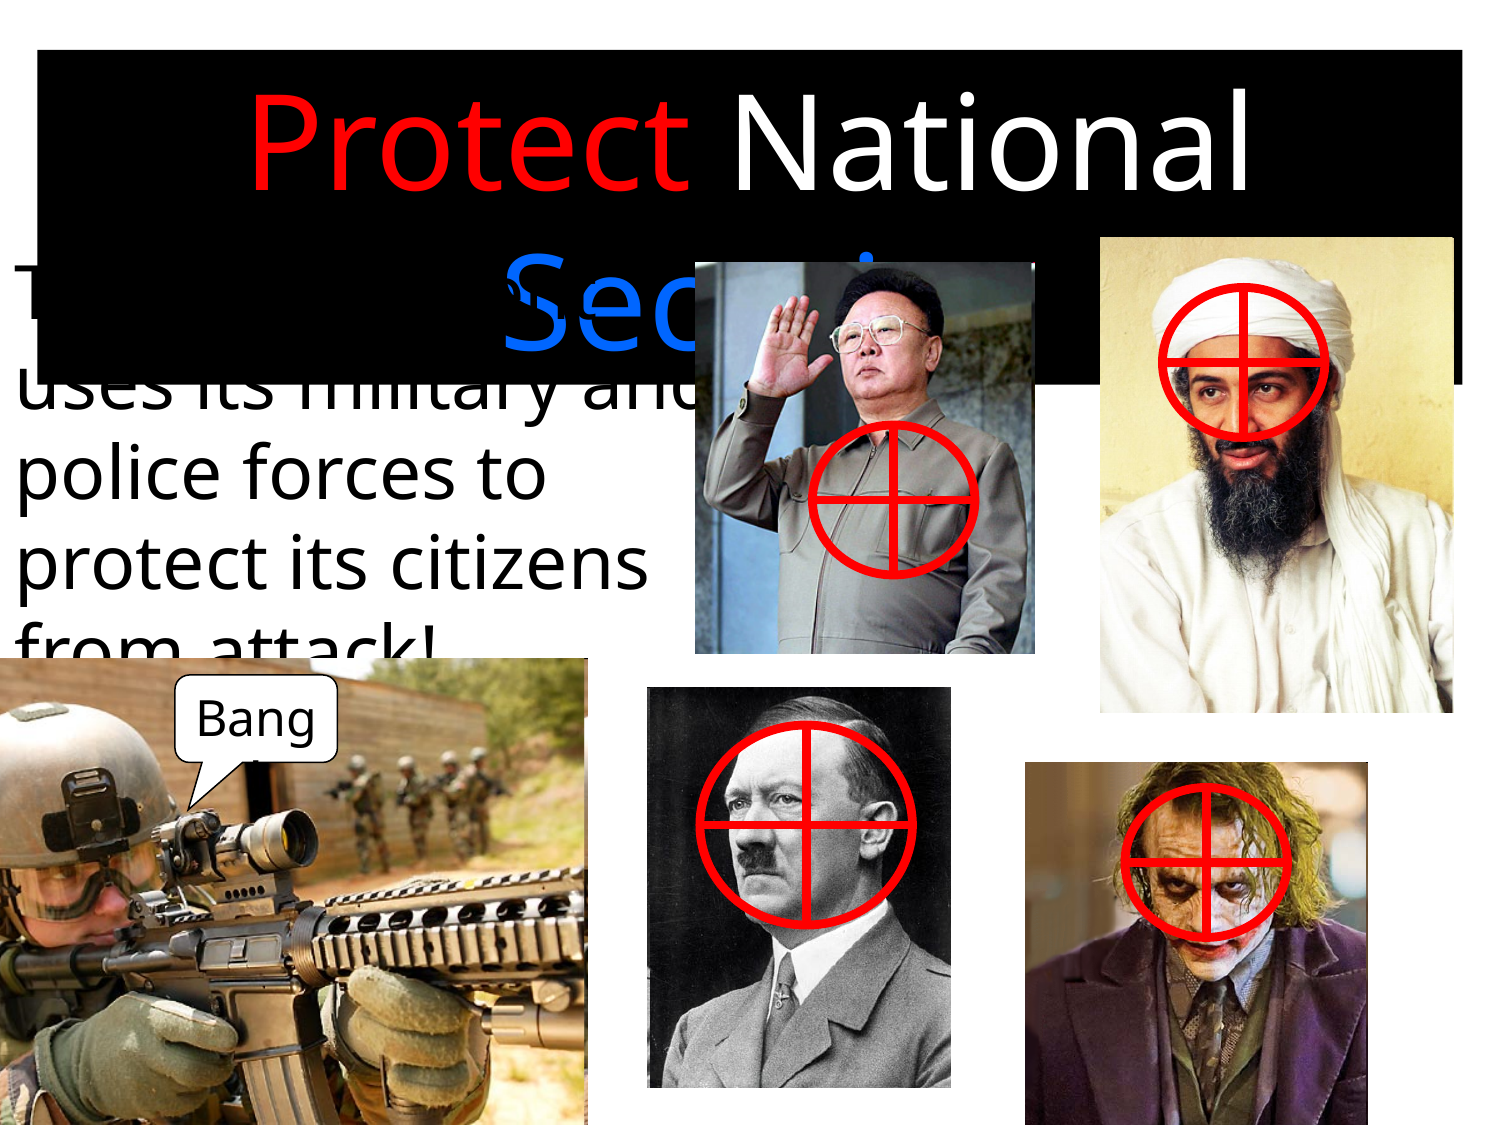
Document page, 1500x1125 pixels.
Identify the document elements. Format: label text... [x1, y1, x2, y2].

picture [1099, 237, 1454, 713]
picture [695, 262, 1035, 654]
picture [1024, 762, 1369, 1125]
picture [647, 687, 951, 1088]
text_box Protect National Security [37, 49, 1463, 385]
text_box The government uses its military and police forces to protect its citizens from attack! [0, 237, 750, 703]
picture [0, 658, 588, 1125]
